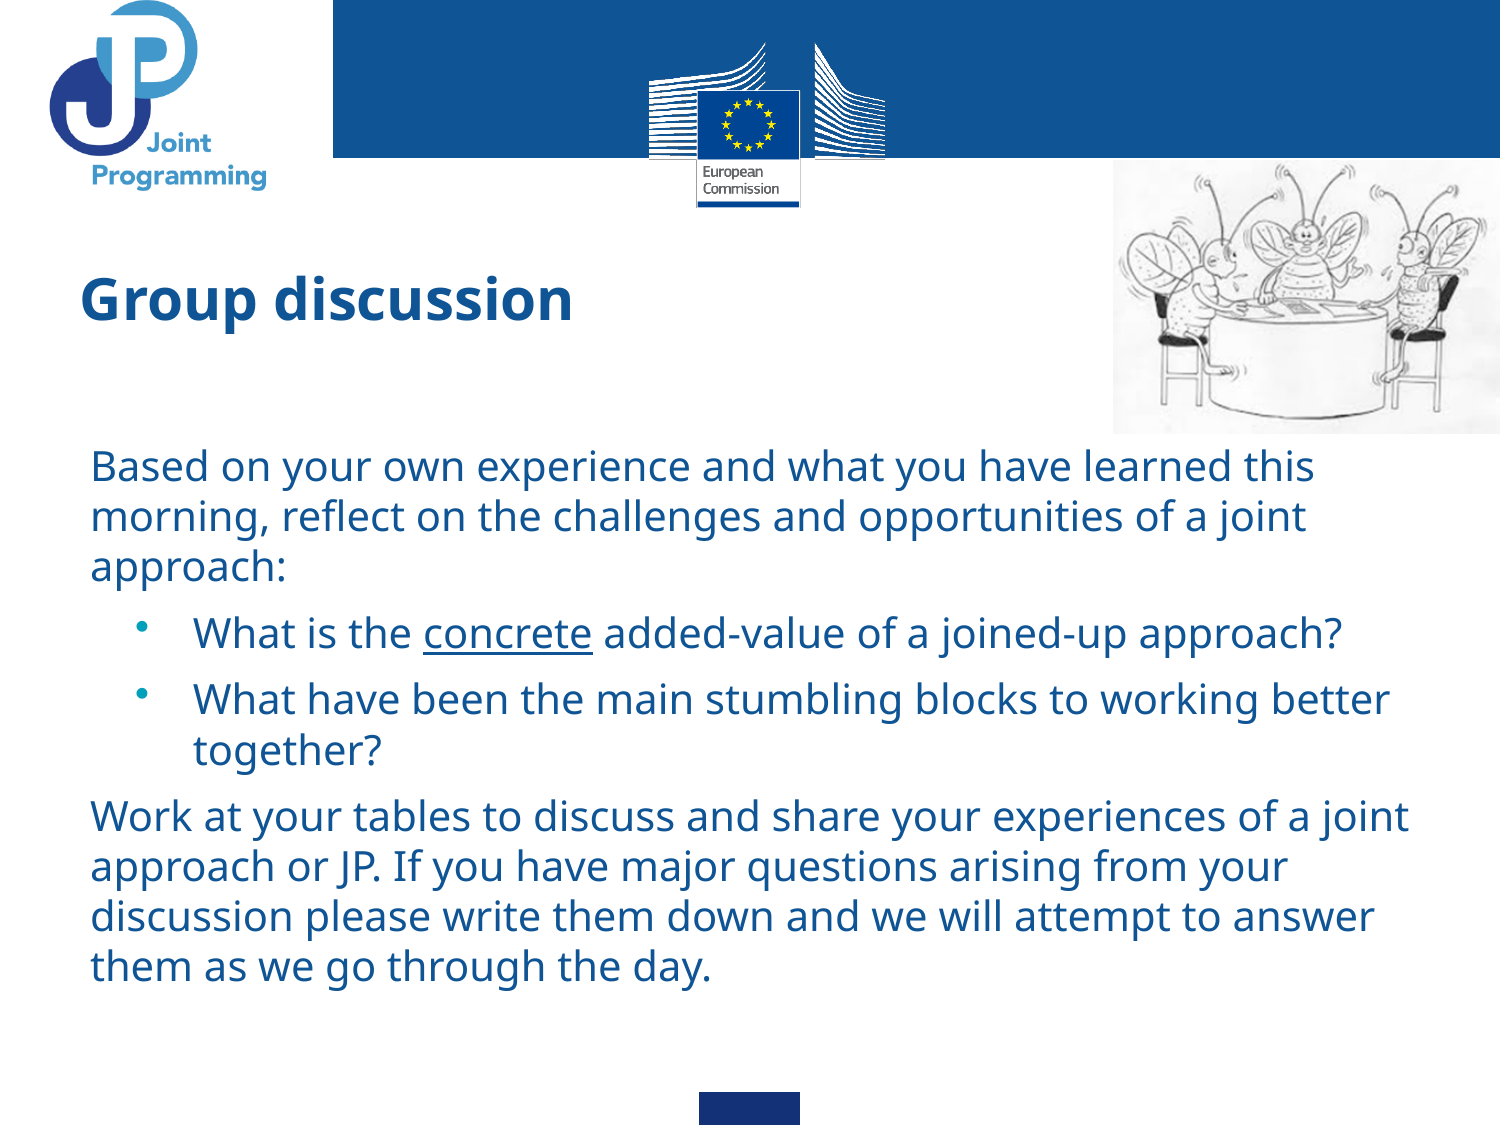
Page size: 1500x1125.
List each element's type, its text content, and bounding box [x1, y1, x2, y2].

picture [0, 0, 333, 195]
list Based on your own experience and what you have learned this morning, reflect on the challenges and opportunities of a joint approach: What is the concrete added-value of a joined-up approach? What have been the main stumbling blocks to working better together? Work at your tables to discuss and share your experiences of a joint approach or JP. If you have major questions arising from your discussion please write them down and we will attempt to answer them as we go through the day. [75, 432, 1425, 1094]
picture [649, 42, 885, 208]
picture [1113, 160, 1500, 434]
title Group discussion [64, 219, 1113, 374]
